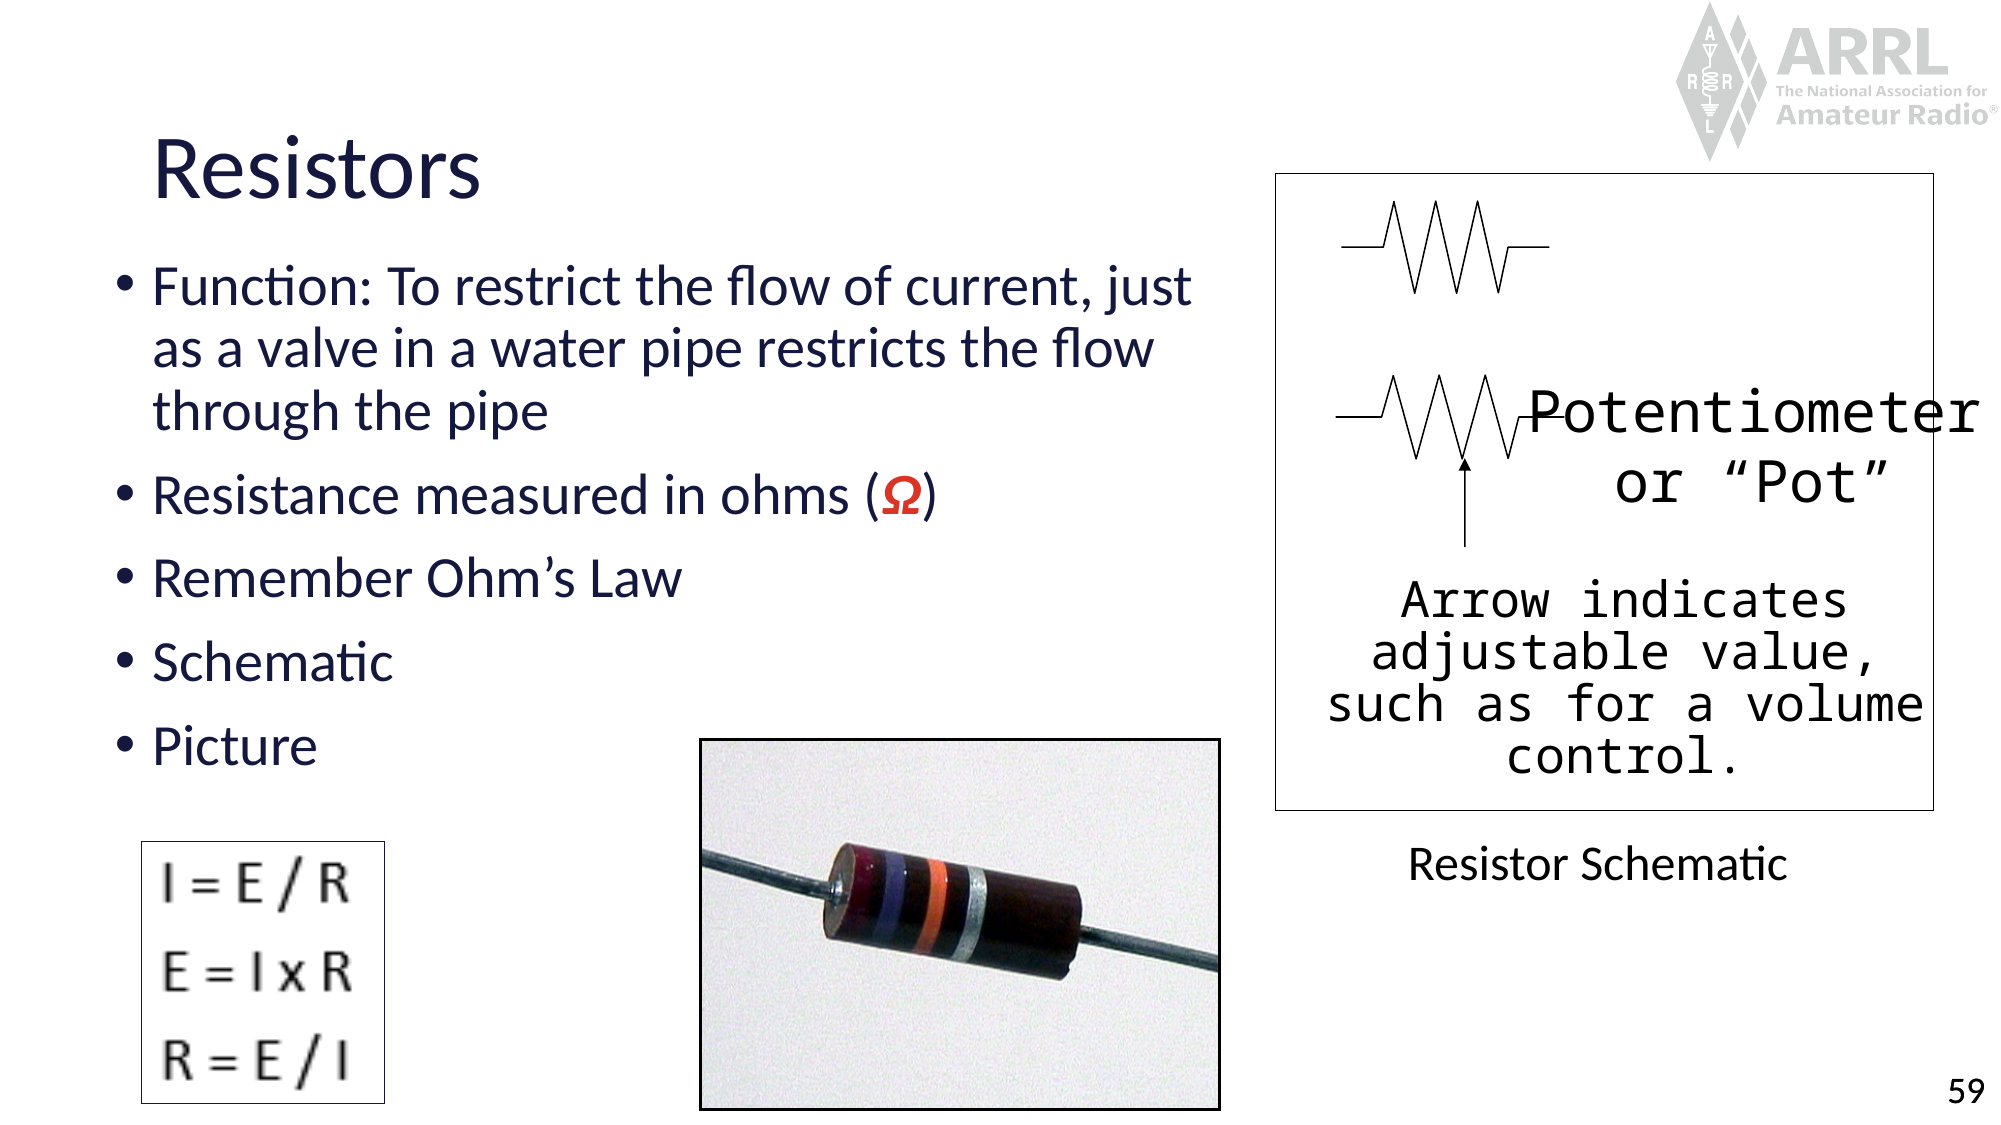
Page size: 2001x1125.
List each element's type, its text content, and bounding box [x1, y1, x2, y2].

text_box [1275, 173, 1960, 899]
list Function: To restrict the flow of current, just as a valve in a water pipe restricts the flow through the pipe Resistance measured in ohms (Ω) Remember Ohm’s Law Schematic Picture [99, 247, 1221, 966]
title Resistors [137, 59, 1863, 278]
picture [1674, 0, 2000, 164]
picture [701, 741, 1218, 1109]
picture [141, 841, 385, 1104]
